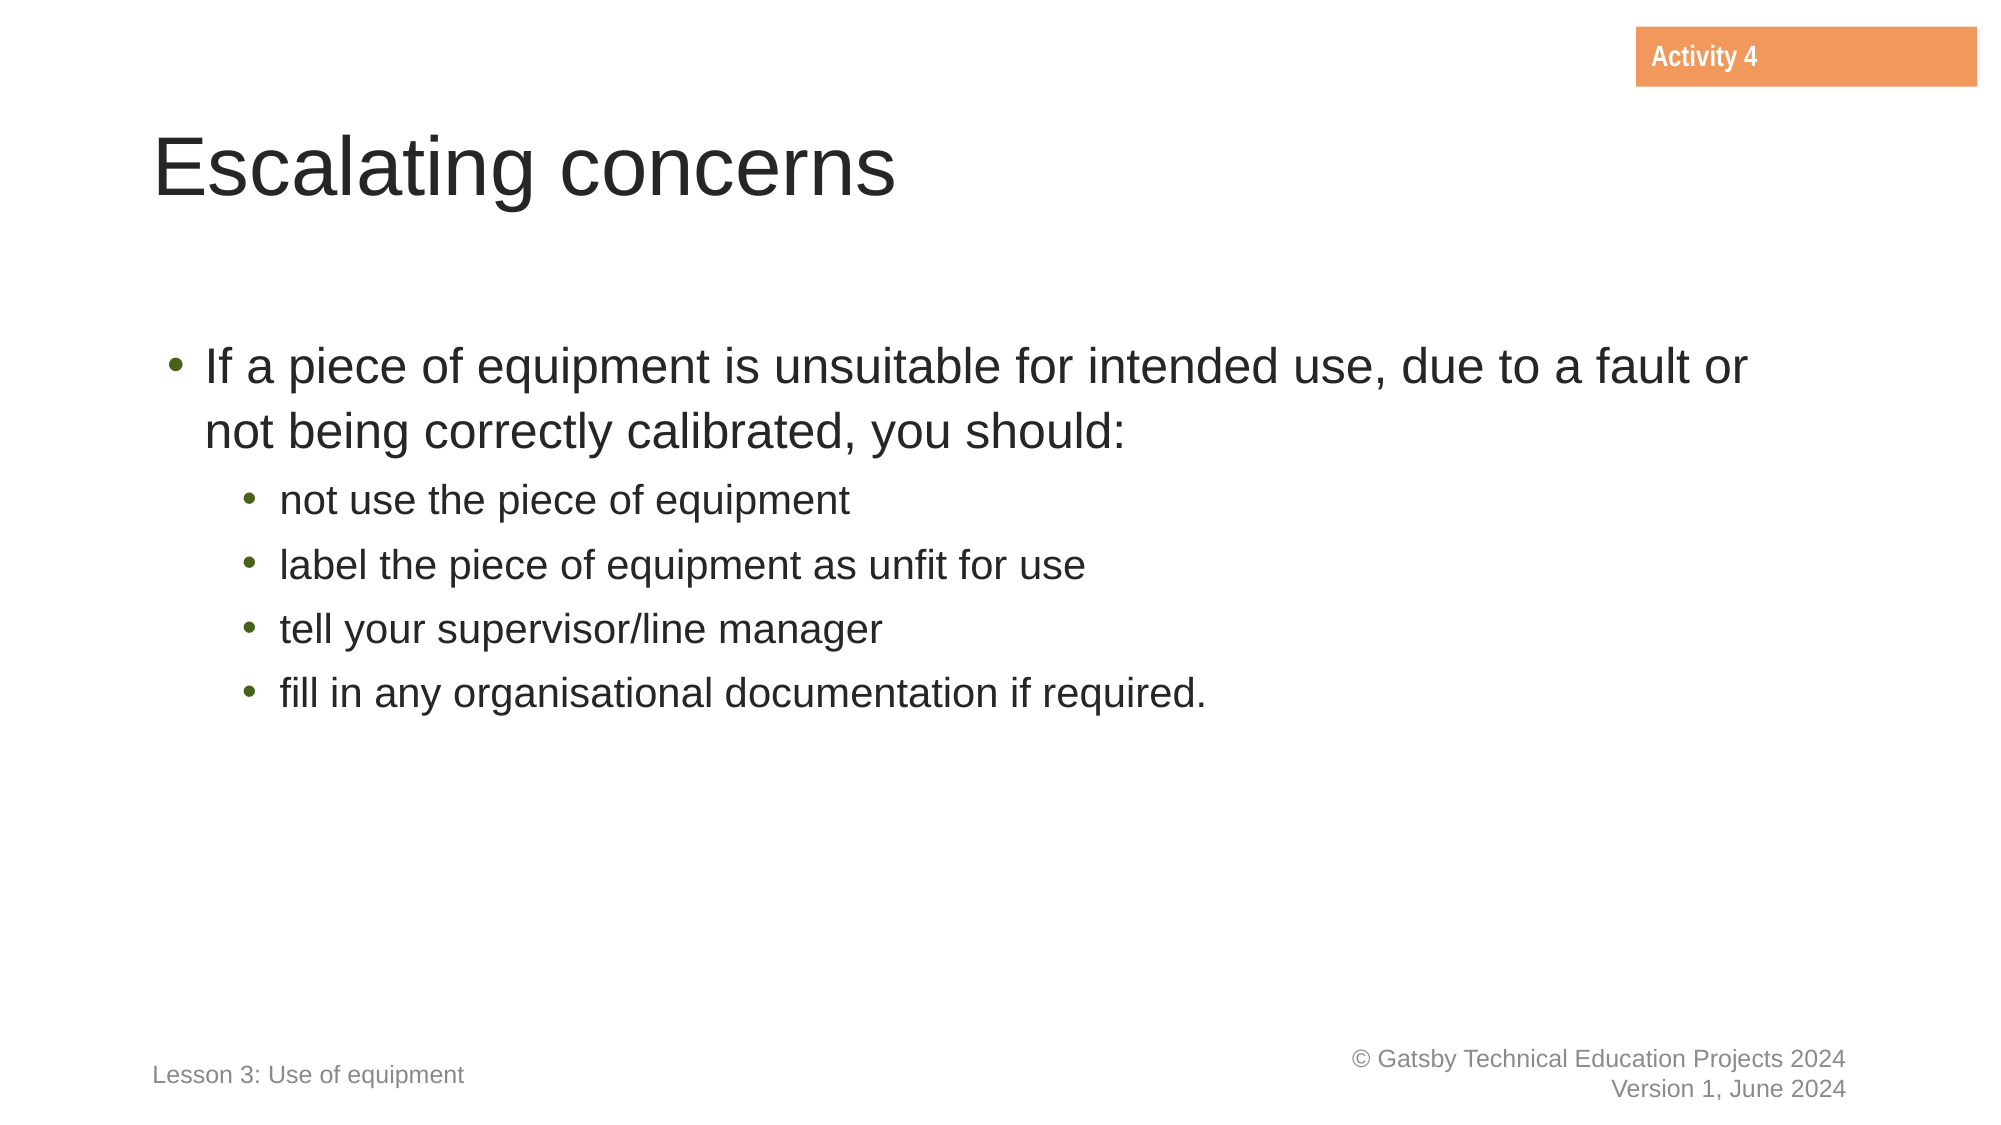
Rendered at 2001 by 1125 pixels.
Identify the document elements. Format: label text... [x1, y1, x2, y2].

list If a piece of equipment is unsuitable for intended use, due to a fault or not being correctly calibrated, you should: not use the piece of equipment label the piece of equipment as unfit for use tell your supervisor/line manager fill in any organisational documentation if required. [137, 299, 1849, 1014]
list Activity 4 [1636, 26, 1978, 87]
list Lesson 3: Use of equipment [137, 1042, 829, 1103]
title Escalating concerns [137, 59, 1863, 278]
